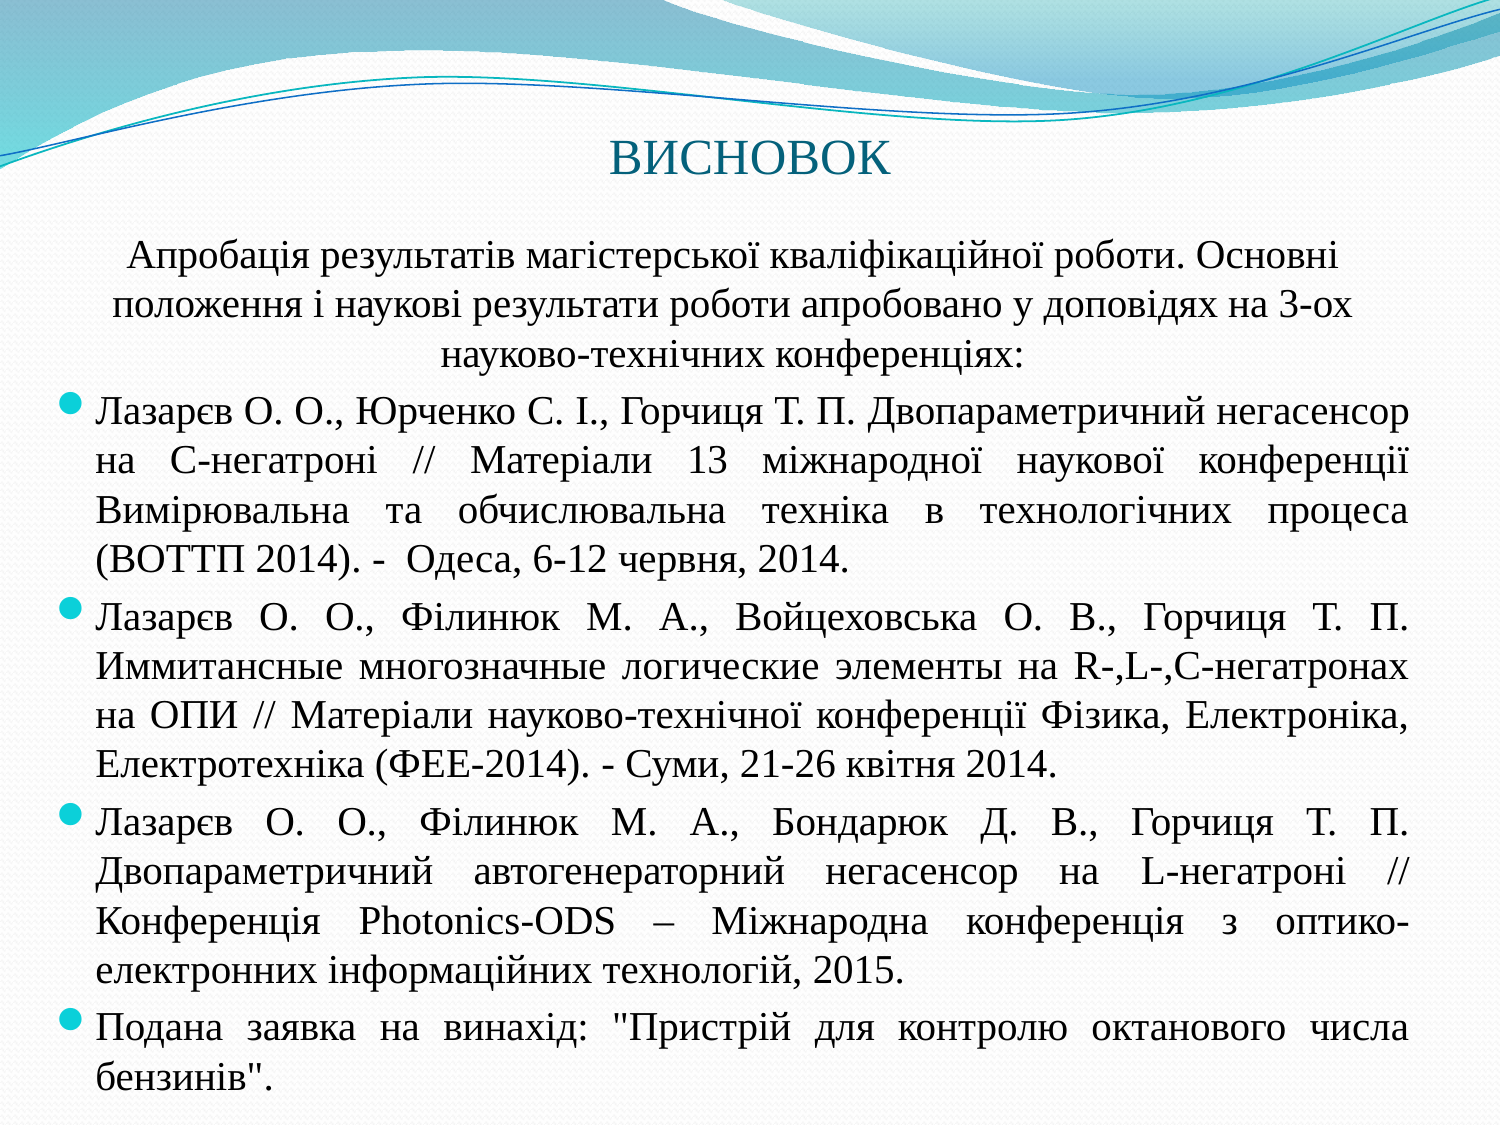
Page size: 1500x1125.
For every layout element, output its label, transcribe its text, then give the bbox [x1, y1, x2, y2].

list Апробація результатів магістерської кваліфікаційної роботи. Основні положення і наукові результати роботи апробовано у доповідях на 3-ох науково-технічних конференціях: Лазарєв О. О., Юрченко С. І., Горчиця Т. П. Двопараметричний негасенсор на C-негатроні // Матеріали 13 міжнародної наукової конференції Вимірювальна та обчислювальна техніка в технологічних процеса (ВОТТП 2014). - Одеса, 6-12 червня, 2014. Лазарєв О. О., Філинюк М. А., Войцеховська О. В., Горчиця Т. П. Иммитансные многозначные логические элементы на R-,L-,C-негатронах на ОПИ // Матеріали науково-технічної конференції Фізика, Електроніка, Електротехніка (ФЕЕ-2014). - Суми, 21-26 квітня 2014. Лазарєв О. О., Філинюк М. А., Бондарюк Д. В., Горчиця Т. П. Двопараметричний автогенераторний негасенсор на L-негатроні // Конференція Photonics-ODS – Міжнародна кон­ференція з оптико-електронних інфор­маційних техно­логій, 2015. Подана заявка на винахід: "Пристрій для контролю октанового числа бензинів". [41, 219, 1425, 1106]
title ВИСНОВОК [75, 115, 1425, 185]
